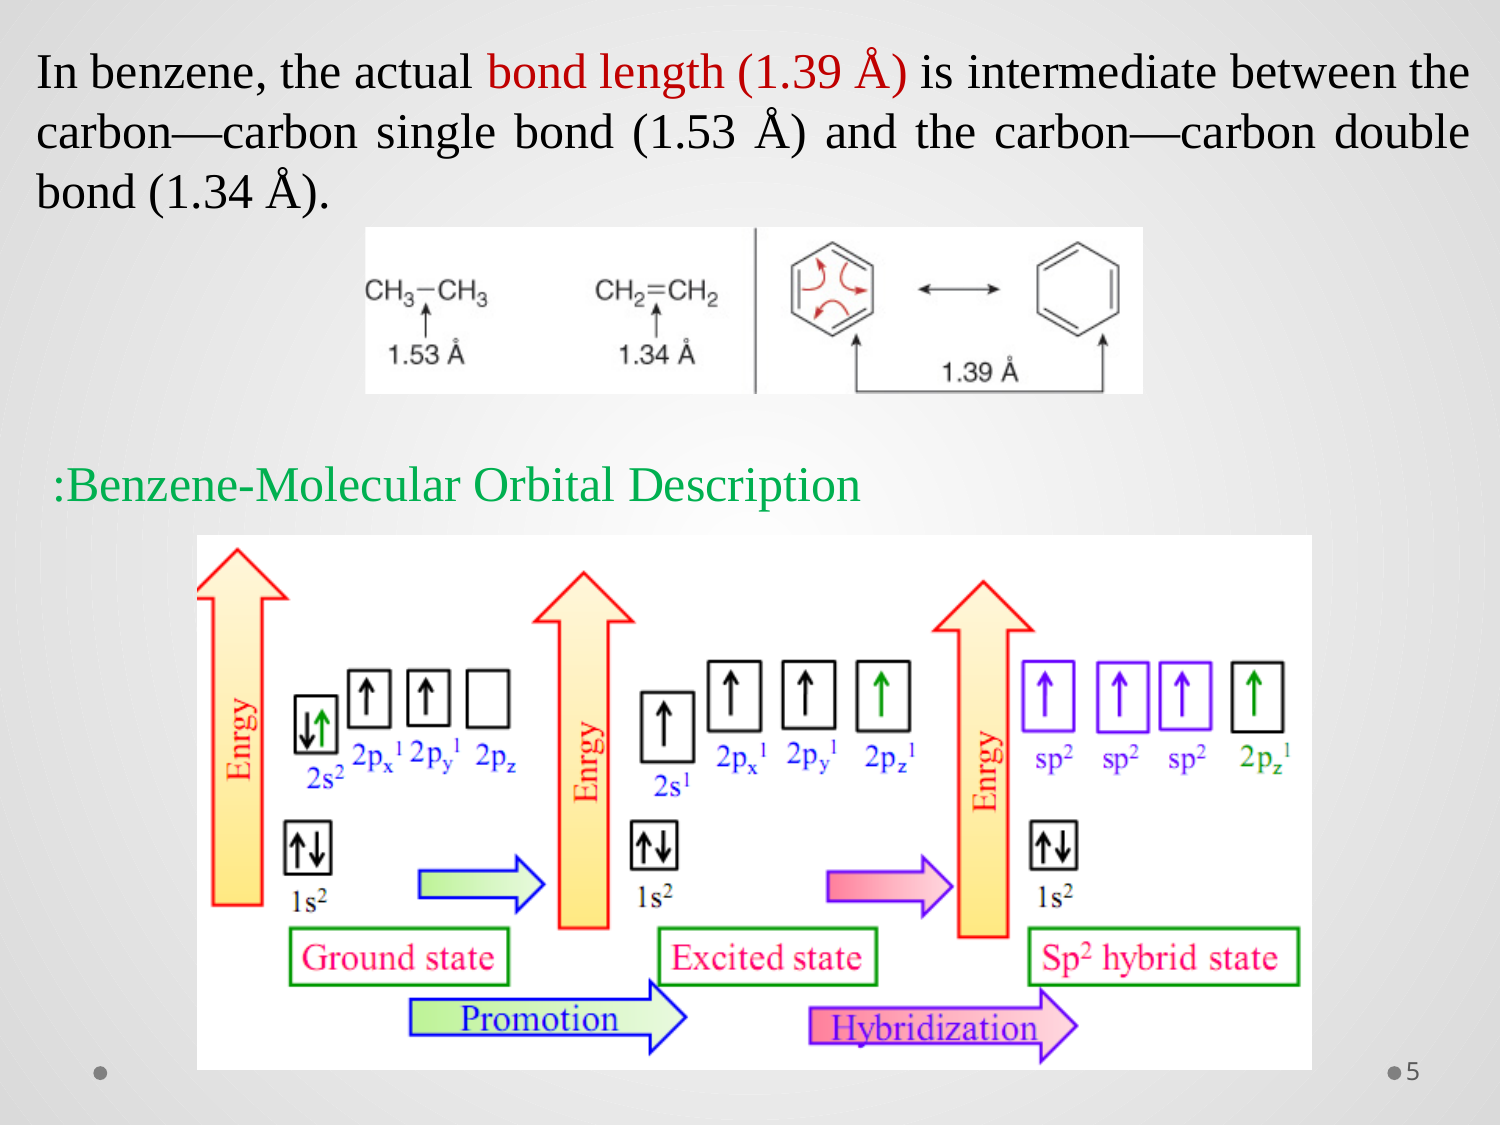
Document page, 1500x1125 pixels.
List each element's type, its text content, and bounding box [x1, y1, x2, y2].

text_box Benzene-Molecular Orbital Description: [37, 444, 877, 520]
slide_number 5 [1401, 1042, 1494, 1103]
picture [196, 535, 1312, 1070]
text_box In benzene, the actual bond length (1.39 Å) is intermediate between the carbon—carbon single bond (1.53 Å) and the carbon—carbon double bond (1.34 Å). [21, 30, 1487, 226]
picture [365, 227, 1144, 394]
